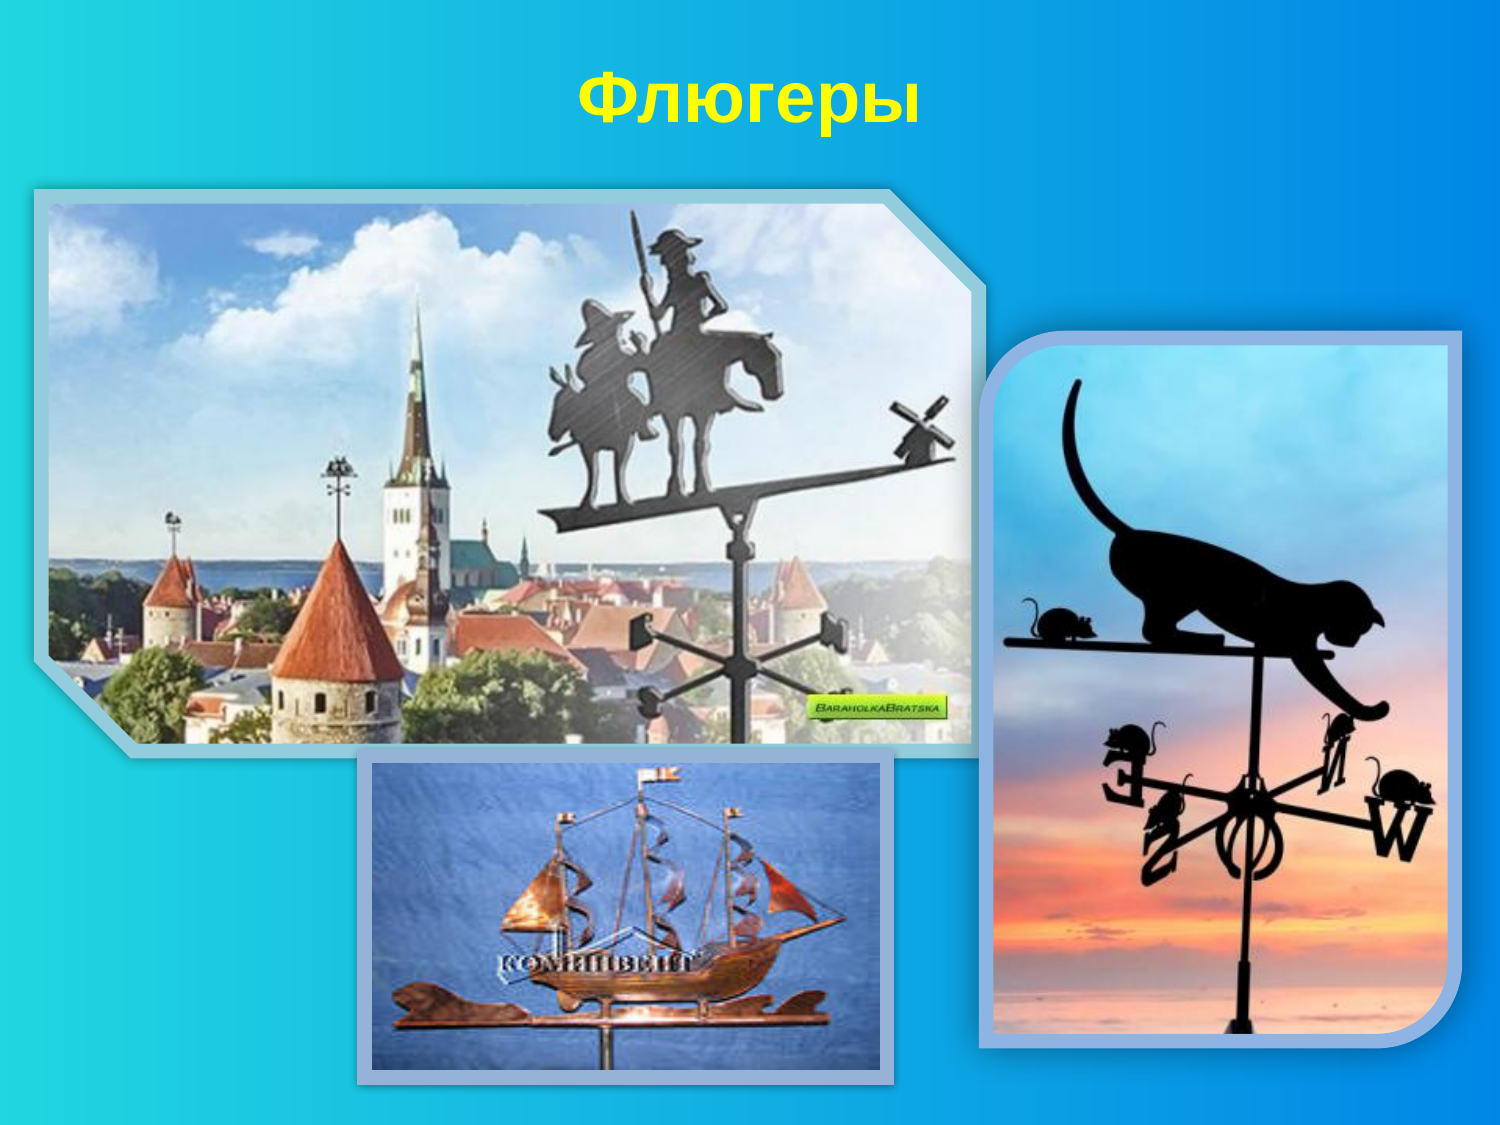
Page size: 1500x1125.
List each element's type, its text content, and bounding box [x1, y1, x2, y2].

picture [41, 196, 979, 752]
title Флюгеры [112, 42, 1388, 232]
picture [985, 337, 1456, 1042]
picture [371, 763, 881, 1071]
